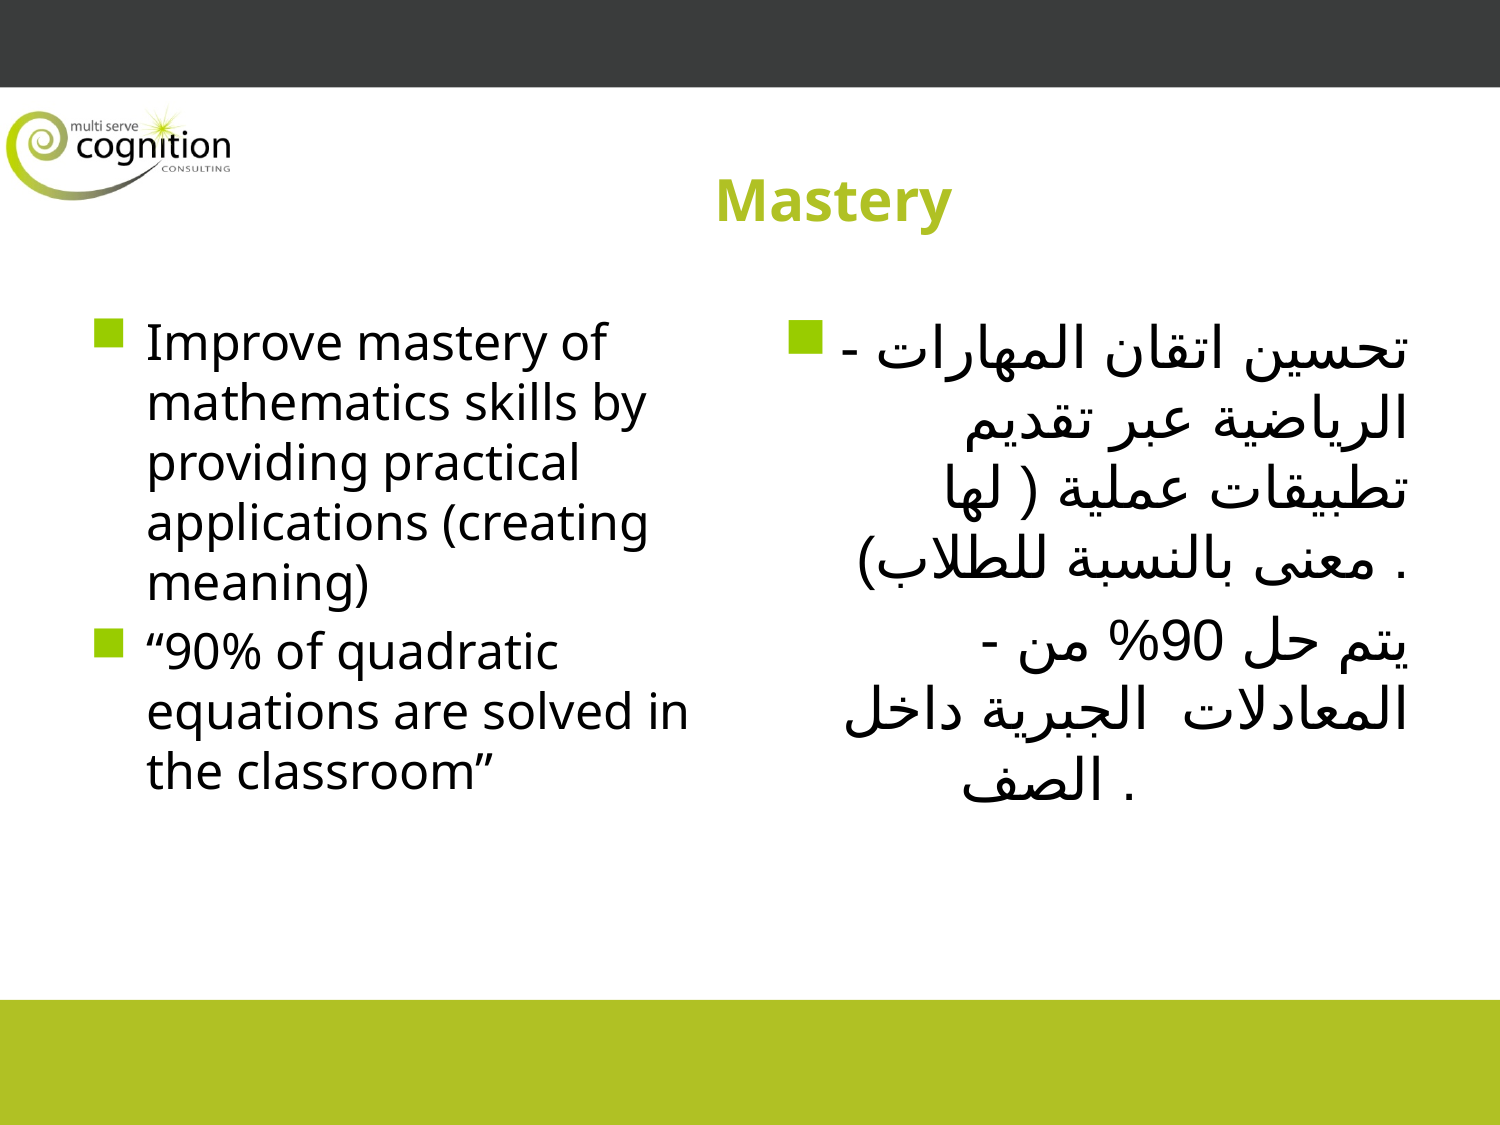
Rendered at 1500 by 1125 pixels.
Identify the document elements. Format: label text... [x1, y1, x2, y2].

list - تحسين اتقان المهارات الرياضية عبر تقديم تطبيقات عملية ( لها معنى بالنسبة للطلاب) . - يتم حل 90% من المعادلات الجبرية داخل الصف . [762, 302, 1426, 977]
title Mastery [241, 113, 1426, 283]
list Improve mastery of mathematics skills by providing practical applications (creating meaning) “90% of quadratic equations are solved in the classroom” [74, 302, 738, 977]
picture [0, 101, 237, 207]
